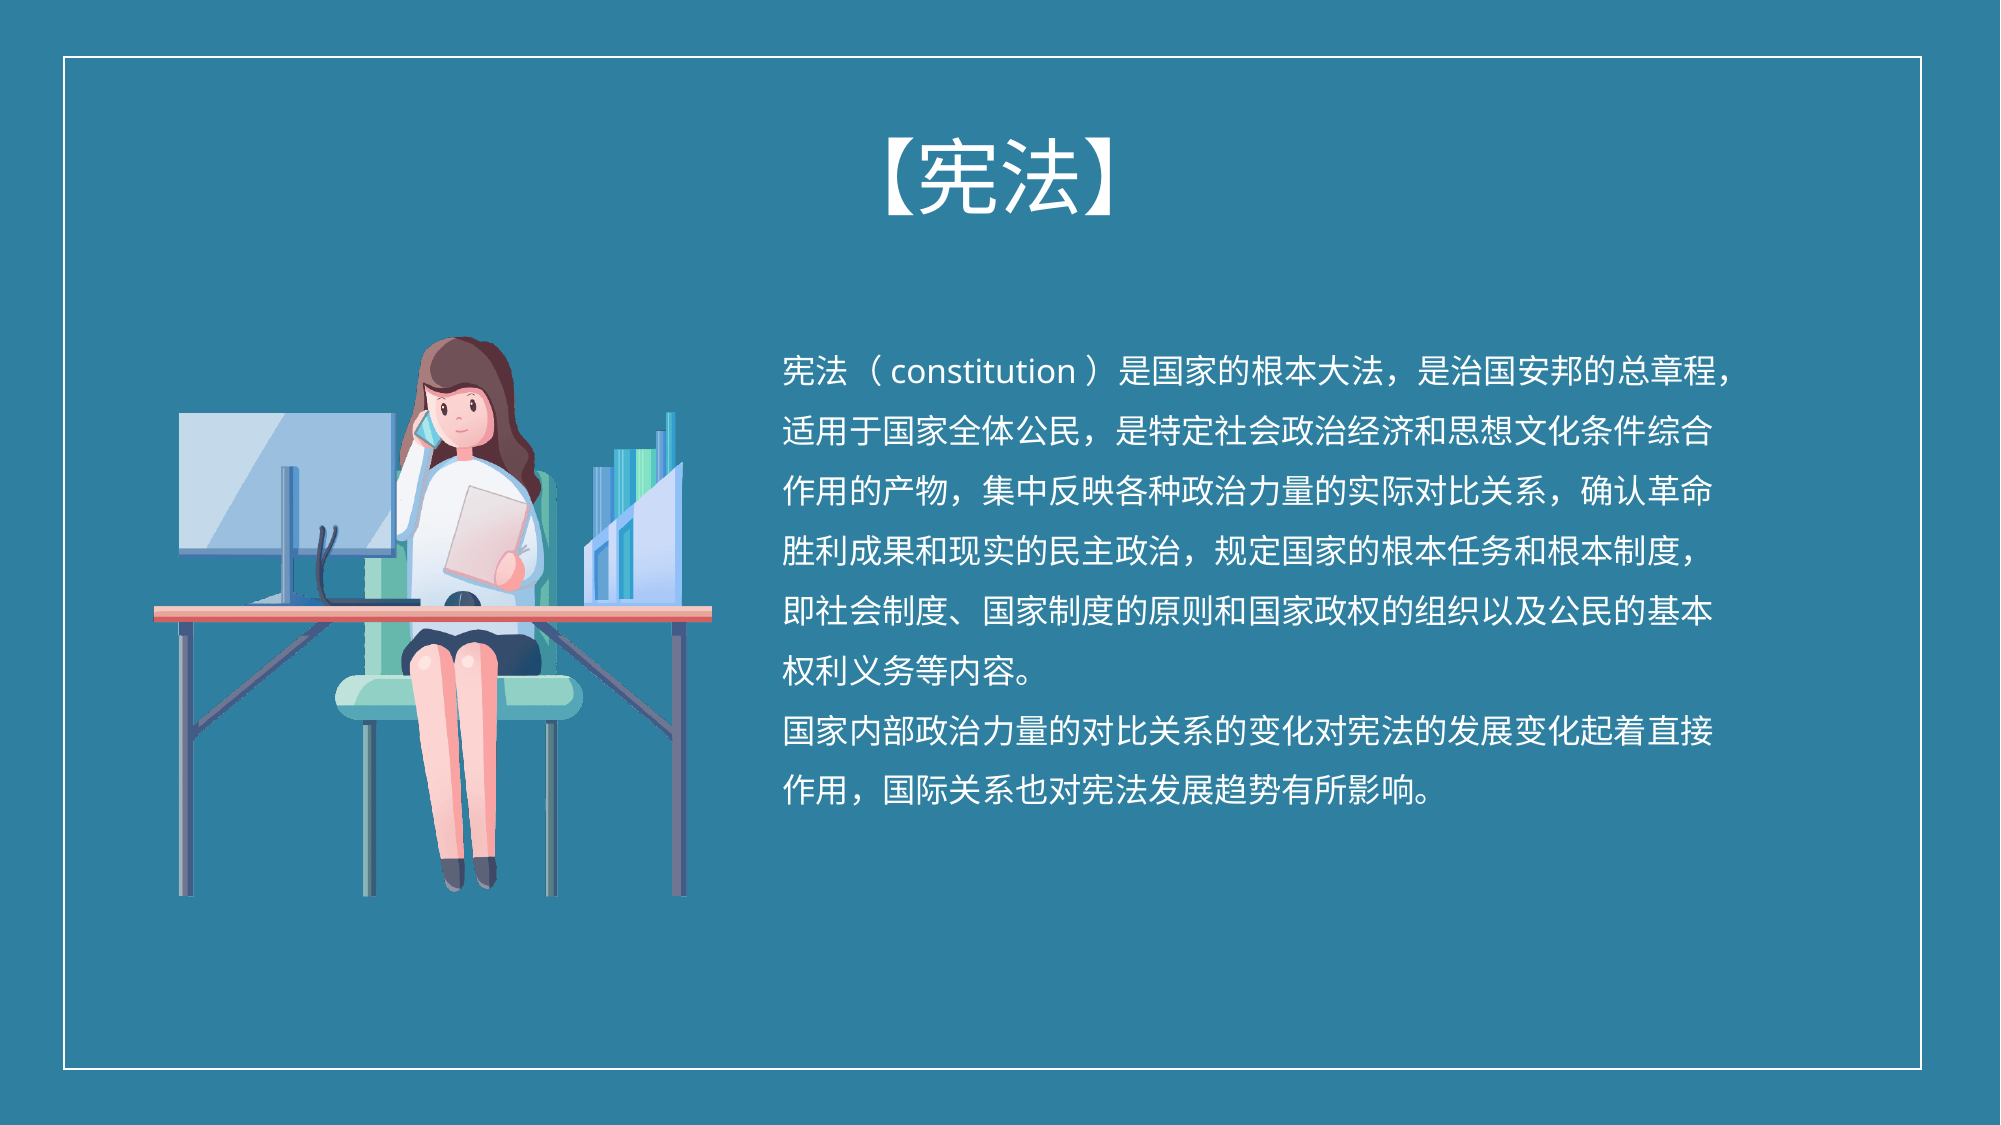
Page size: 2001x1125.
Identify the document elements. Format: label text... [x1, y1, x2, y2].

text_box 宪法（constitution）是国家的根本大法，是治国安邦的总章程，适用于国家全体公民，是特定社会政治经济和思想文化条件综合作用的产物，集中反映各种政治力量的实际对比关系，确认革命胜利成果和现实的民主政治，规定国家的根本任务和根本制度，即社会制度、国家制度的原则和国家政权的组织以及公民的基本权利义务等内容。 国家内部政治力量的对比关系的变化对宪法的发展变化起着直接作用，国际关系也对宪法发展趋势有所影响。 [817, 323, 1758, 817]
text_box 【宪法】 [818, 117, 1182, 233]
picture [48, 219, 817, 988]
